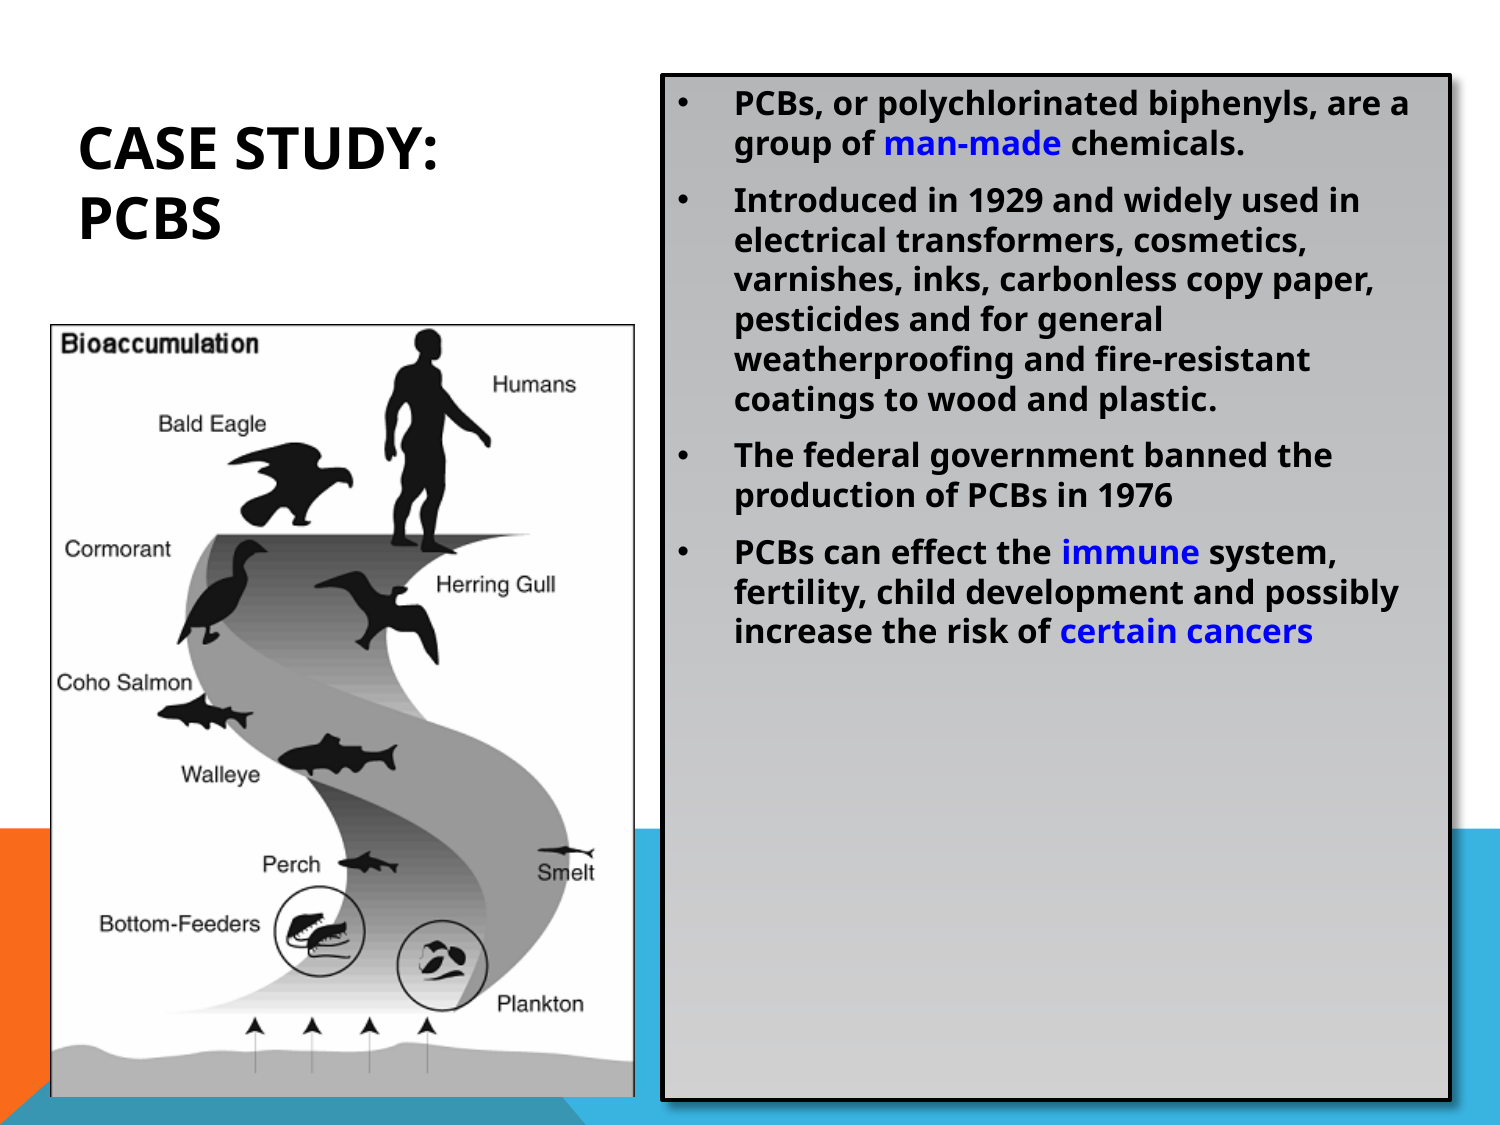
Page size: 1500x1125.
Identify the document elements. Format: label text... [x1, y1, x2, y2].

picture [49, 324, 635, 1097]
title Case Study: PCBs [62, 87, 600, 275]
list PCBs, or polychlorinated biphenyls, are a group of man-made chemicals. Introduced in 1929 and widely used in electrical transformers, cosmetics, varnishes, inks, carbonless copy paper, pesticides and for general weatherproofing and fire-resistant coatings to wood and plastic. The federal government banned the production of PCBs in 1976 PCBs can effect the immune system, fertility, child development and possibly increase the risk of certain cancers [662, 75, 1450, 1100]
